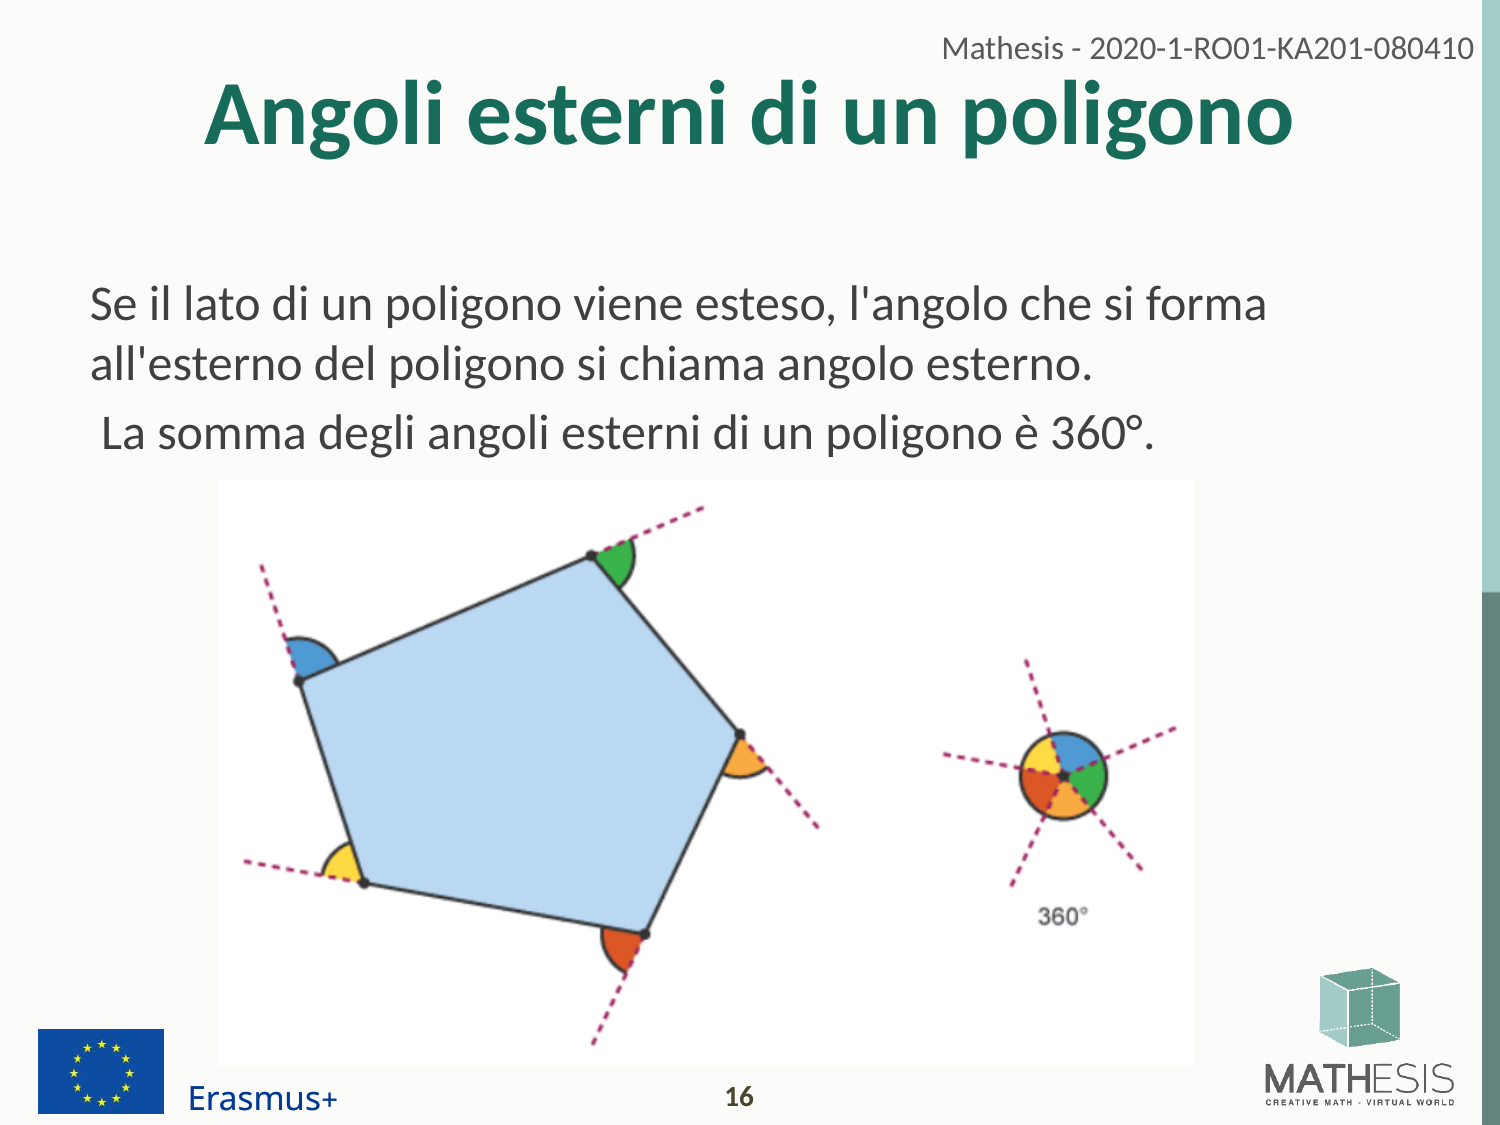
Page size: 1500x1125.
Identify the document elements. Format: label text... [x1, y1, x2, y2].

title Angoli esterni di un poligono [75, 45, 1425, 233]
picture [38, 1029, 164, 1114]
list Se il lato di un poligono viene esteso, l'angolo che si forma all'esterno del poligono si chiama angolo esterno. La somma degli angoli esterni di un poligono è 360°. [75, 262, 1425, 1005]
picture [218, 479, 1194, 1067]
